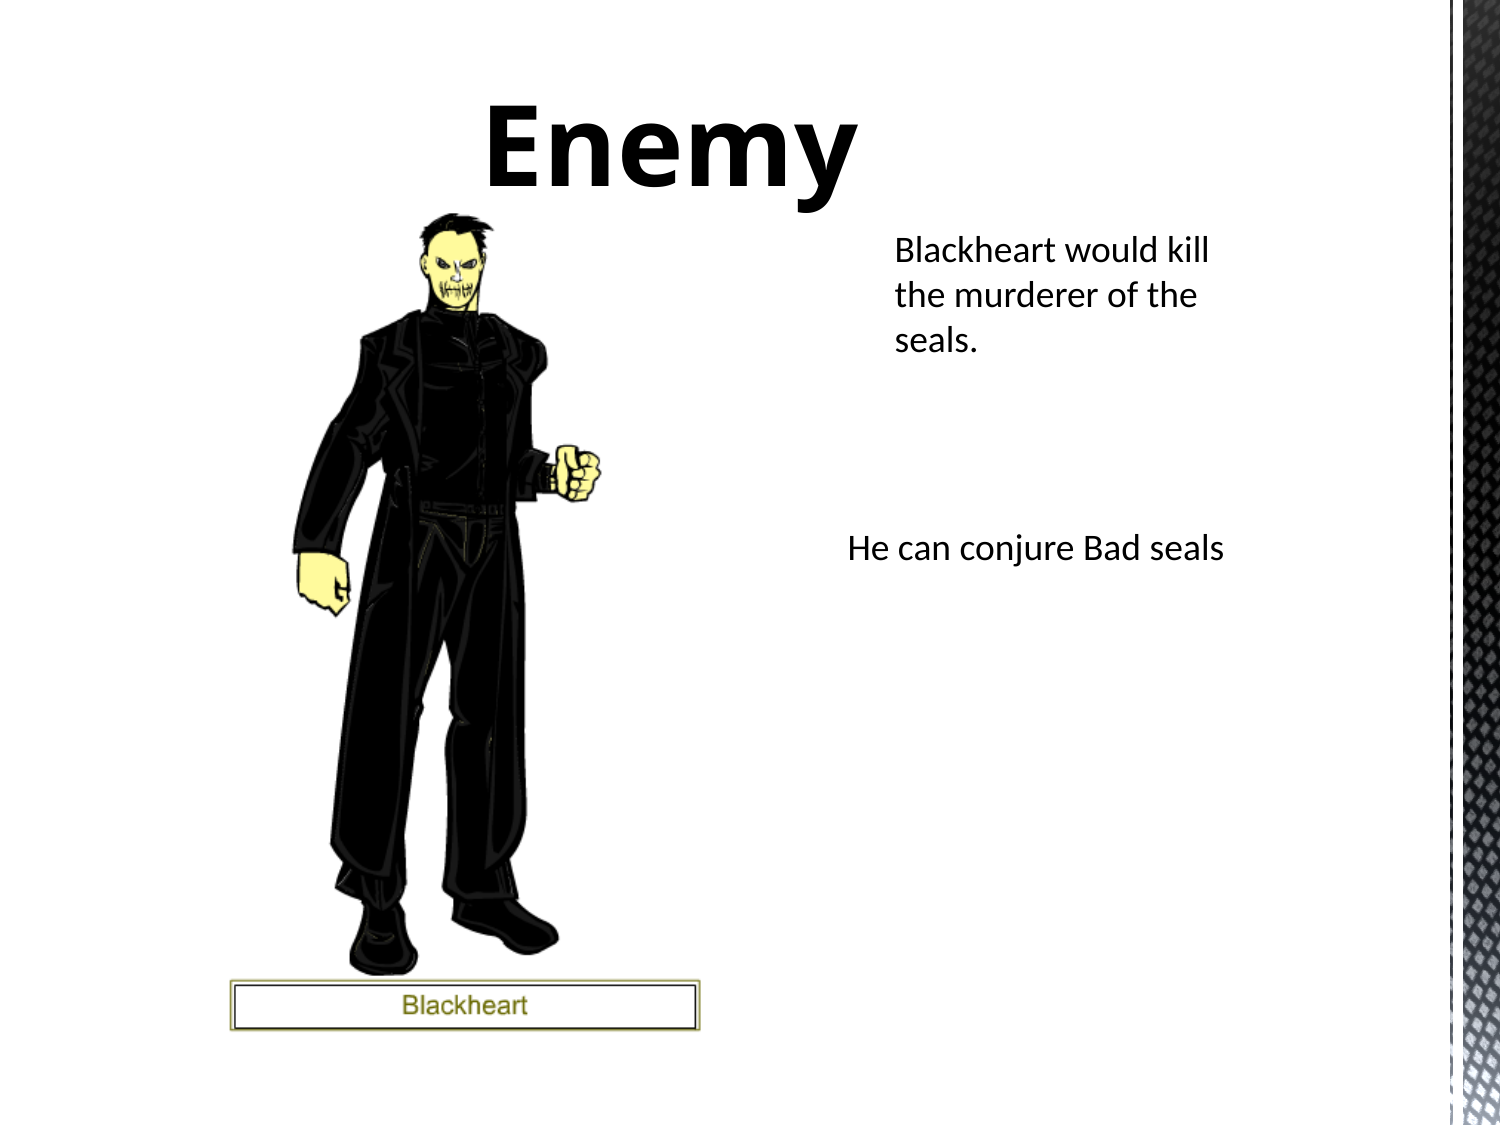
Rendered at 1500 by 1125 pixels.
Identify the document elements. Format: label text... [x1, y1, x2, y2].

picture [190, 184, 723, 1038]
text_box Blackheart would kill the murderer of the seals. [879, 217, 1270, 368]
text_box Enemy [465, 66, 963, 217]
text_box He can conjure Bad seals [832, 515, 1424, 575]
picture [1447, 0, 1500, 1125]
